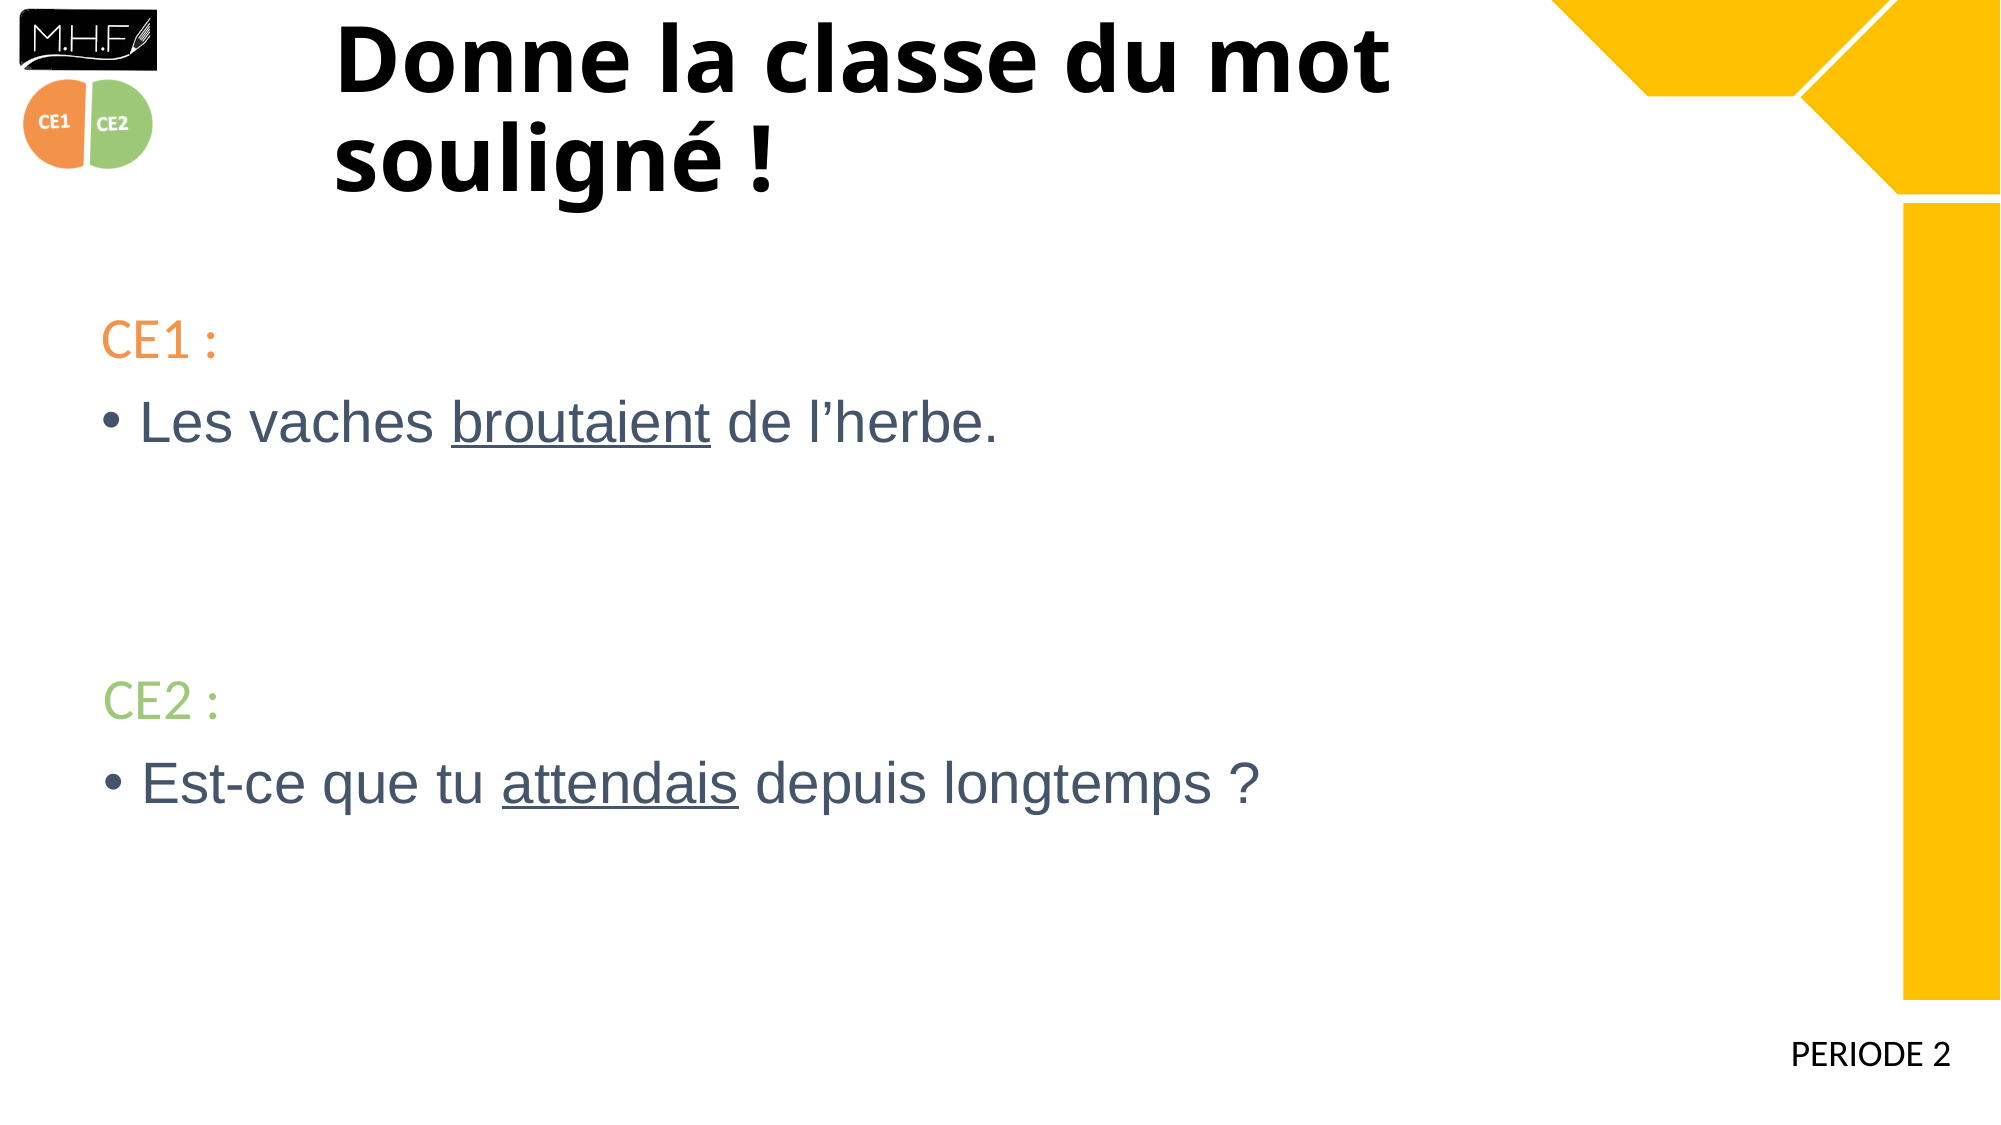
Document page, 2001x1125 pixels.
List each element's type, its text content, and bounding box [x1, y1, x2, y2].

text_box [1549, 0, 1892, 98]
title Donne la classe du mot souligné ! [318, 3, 1865, 221]
text_box PERIODE 2 [1362, 1021, 1967, 1125]
text_box CE2 : Est-ce que tu attendais depuis longtemps ? [88, 661, 1598, 912]
text_box [1799, 0, 2000, 196]
text_box [1902, 202, 2000, 1001]
list CE1 : Les vaches broutaient de l’herbe. [86, 300, 1623, 620]
picture [1, 7, 177, 207]
